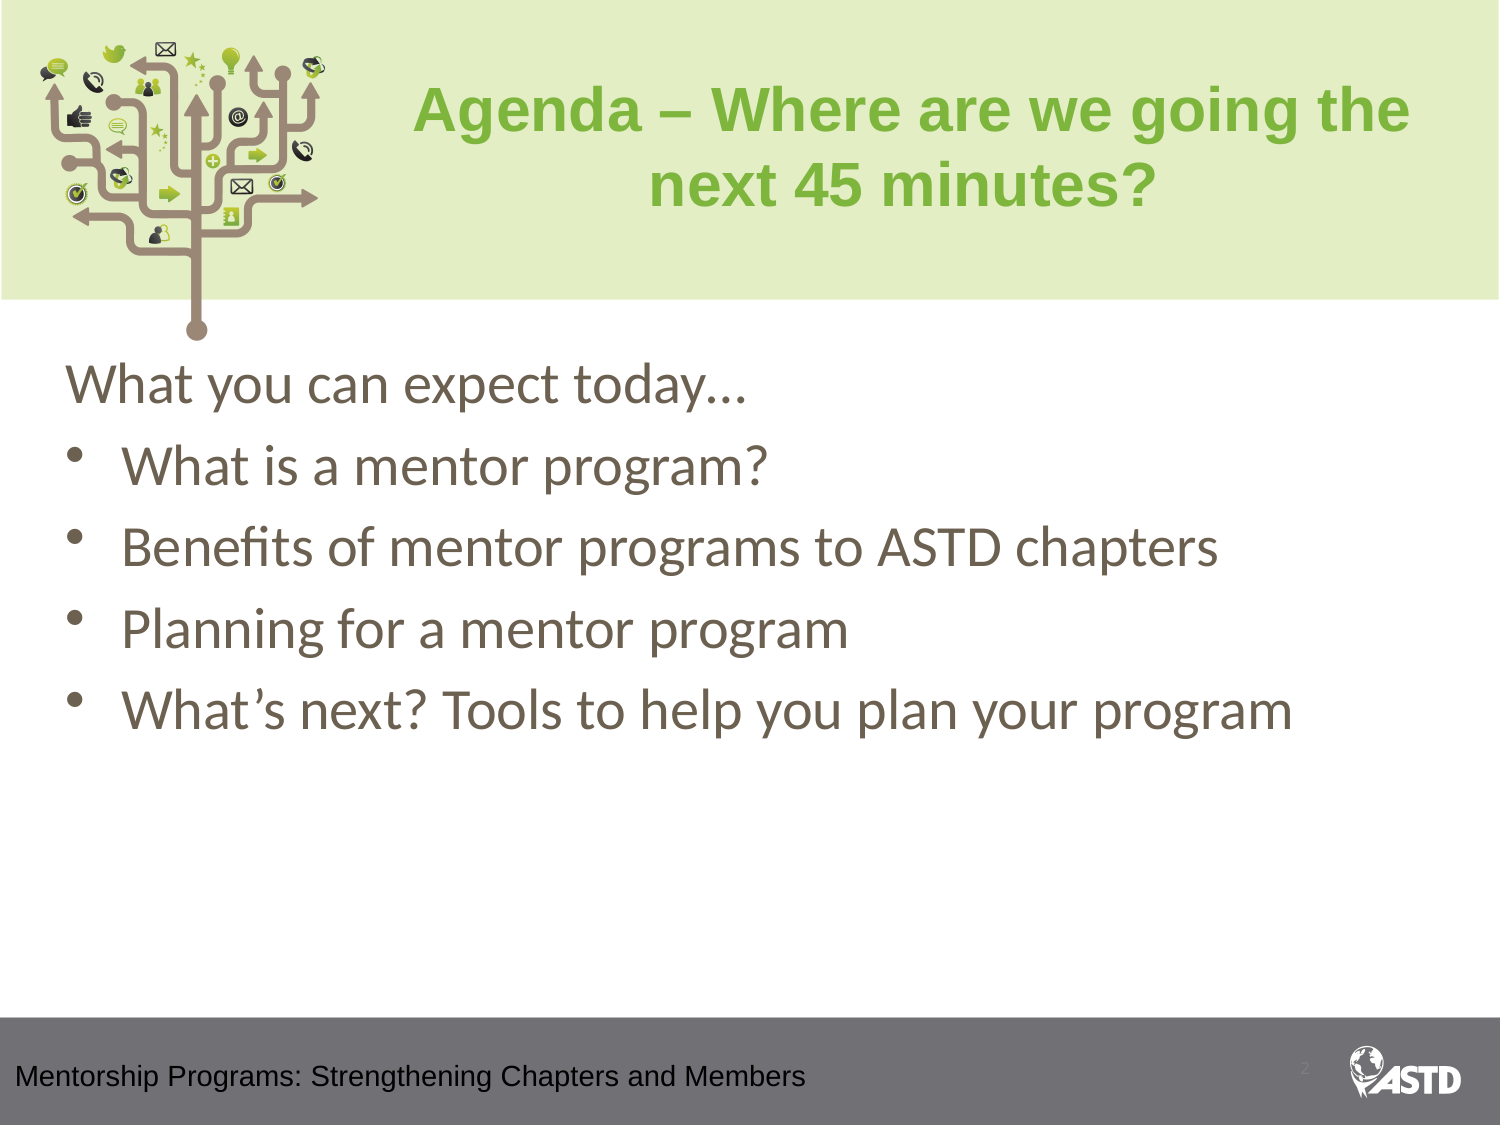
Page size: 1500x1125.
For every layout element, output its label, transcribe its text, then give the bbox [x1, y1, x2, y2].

slide_number 2 [562, 1050, 1325, 1100]
list What you can expect today… What is a mentor program? Benefits of mentor programs to ASTD chapters Planning for a mentor program What’s next? Tools to help you plan your program [49, 337, 1451, 976]
picture [0, 0, 1500, 1125]
title Agenda – Where are we going the next 45 minutes? [387, 49, 1438, 238]
